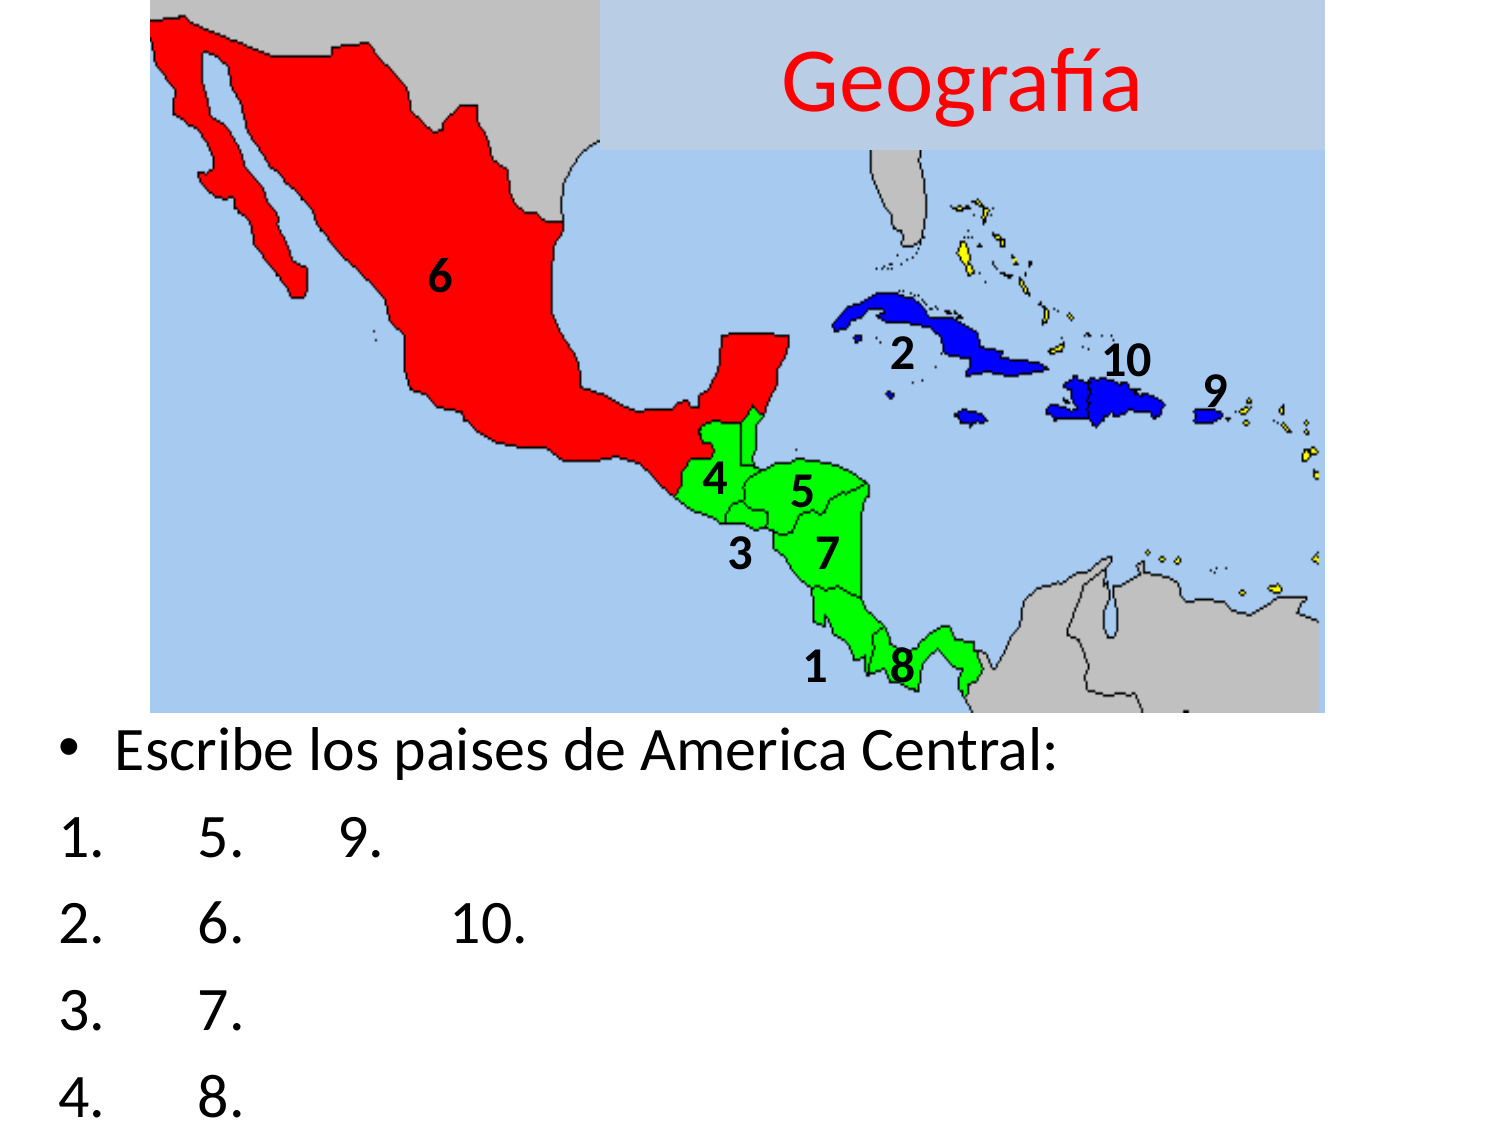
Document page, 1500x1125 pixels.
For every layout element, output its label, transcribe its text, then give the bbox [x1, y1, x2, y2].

text_box Escribe los paises de America Central: 1. 5. 9. 2. 6. 10. 3. 7. 4. 8. [43, 700, 1432, 1125]
picture [149, 0, 1326, 713]
